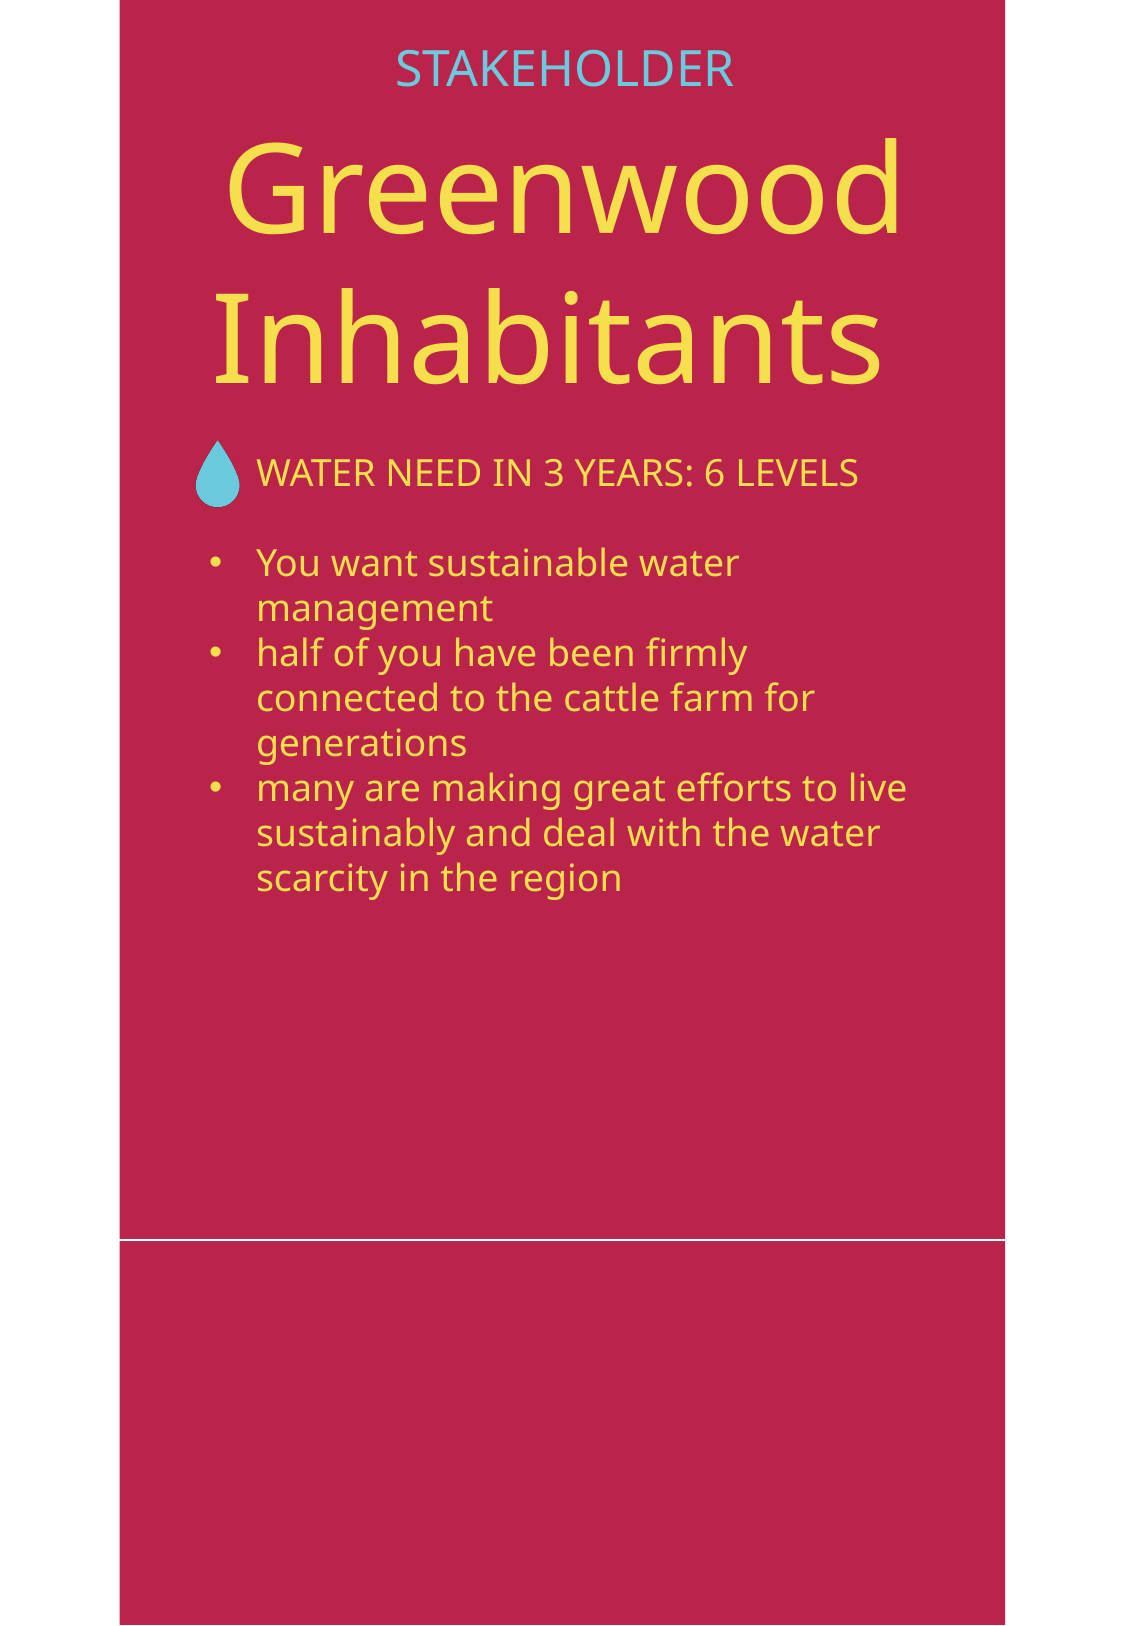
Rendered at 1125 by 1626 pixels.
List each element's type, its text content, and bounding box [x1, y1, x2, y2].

text_box WATER NEED IN 3 YEARS: 6 LEVELS [260, 441, 945, 502]
text_box You want sustainable water management half of you have been firmly connected to the cattle farm for generations many are making great efforts to live sustainably and deal with the water scarcity in the region [194, 531, 936, 997]
text_box [0, 0, 1125, 1240]
picture [175, 431, 260, 516]
text_box [119, 1240, 1006, 1625]
